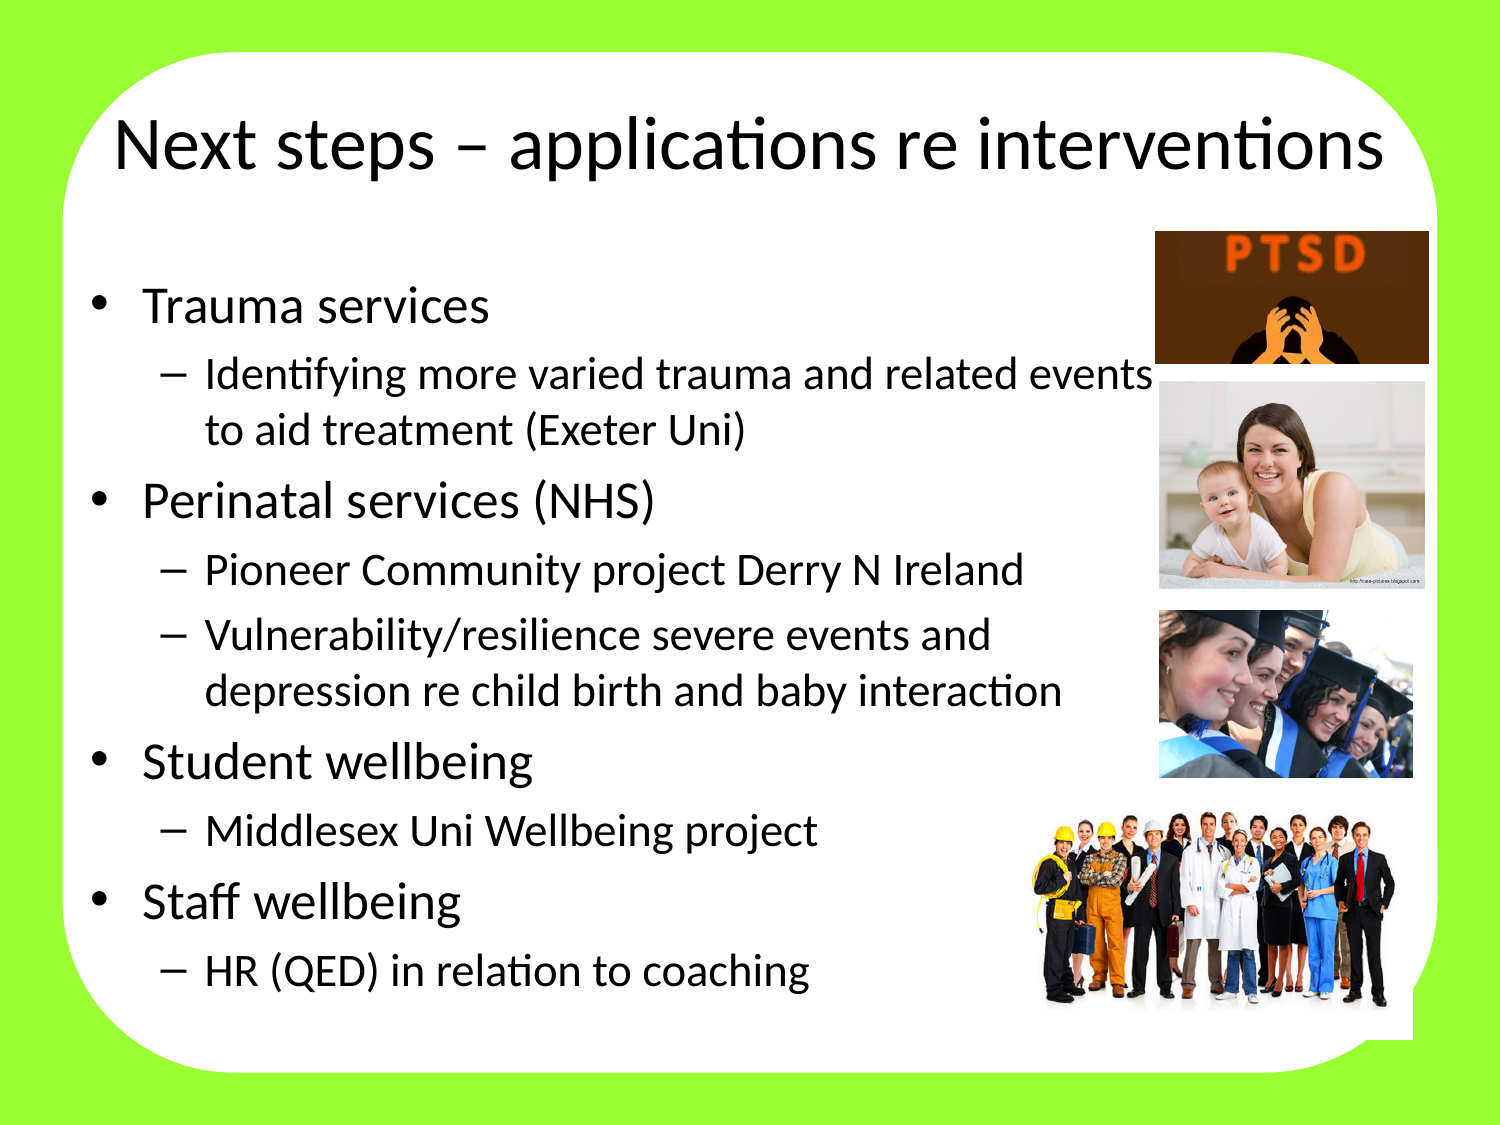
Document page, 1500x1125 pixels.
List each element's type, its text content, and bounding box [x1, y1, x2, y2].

picture [1019, 610, 1413, 1040]
title Next steps – applications re interventions [75, 45, 1425, 233]
picture [1159, 381, 1425, 589]
picture [1155, 231, 1429, 364]
list Trauma services Identifying more varied trauma and related events to aid treatment (Exeter Uni) Perinatal services (NHS) Pioneer Community project Derry N Ireland Vulnerability/resilience severe events and depression re child birth and baby interaction Student wellbeing Middlesex Uni Wellbeing project Staff wellbeing HR (QED) in relation to coaching [75, 262, 1207, 1005]
